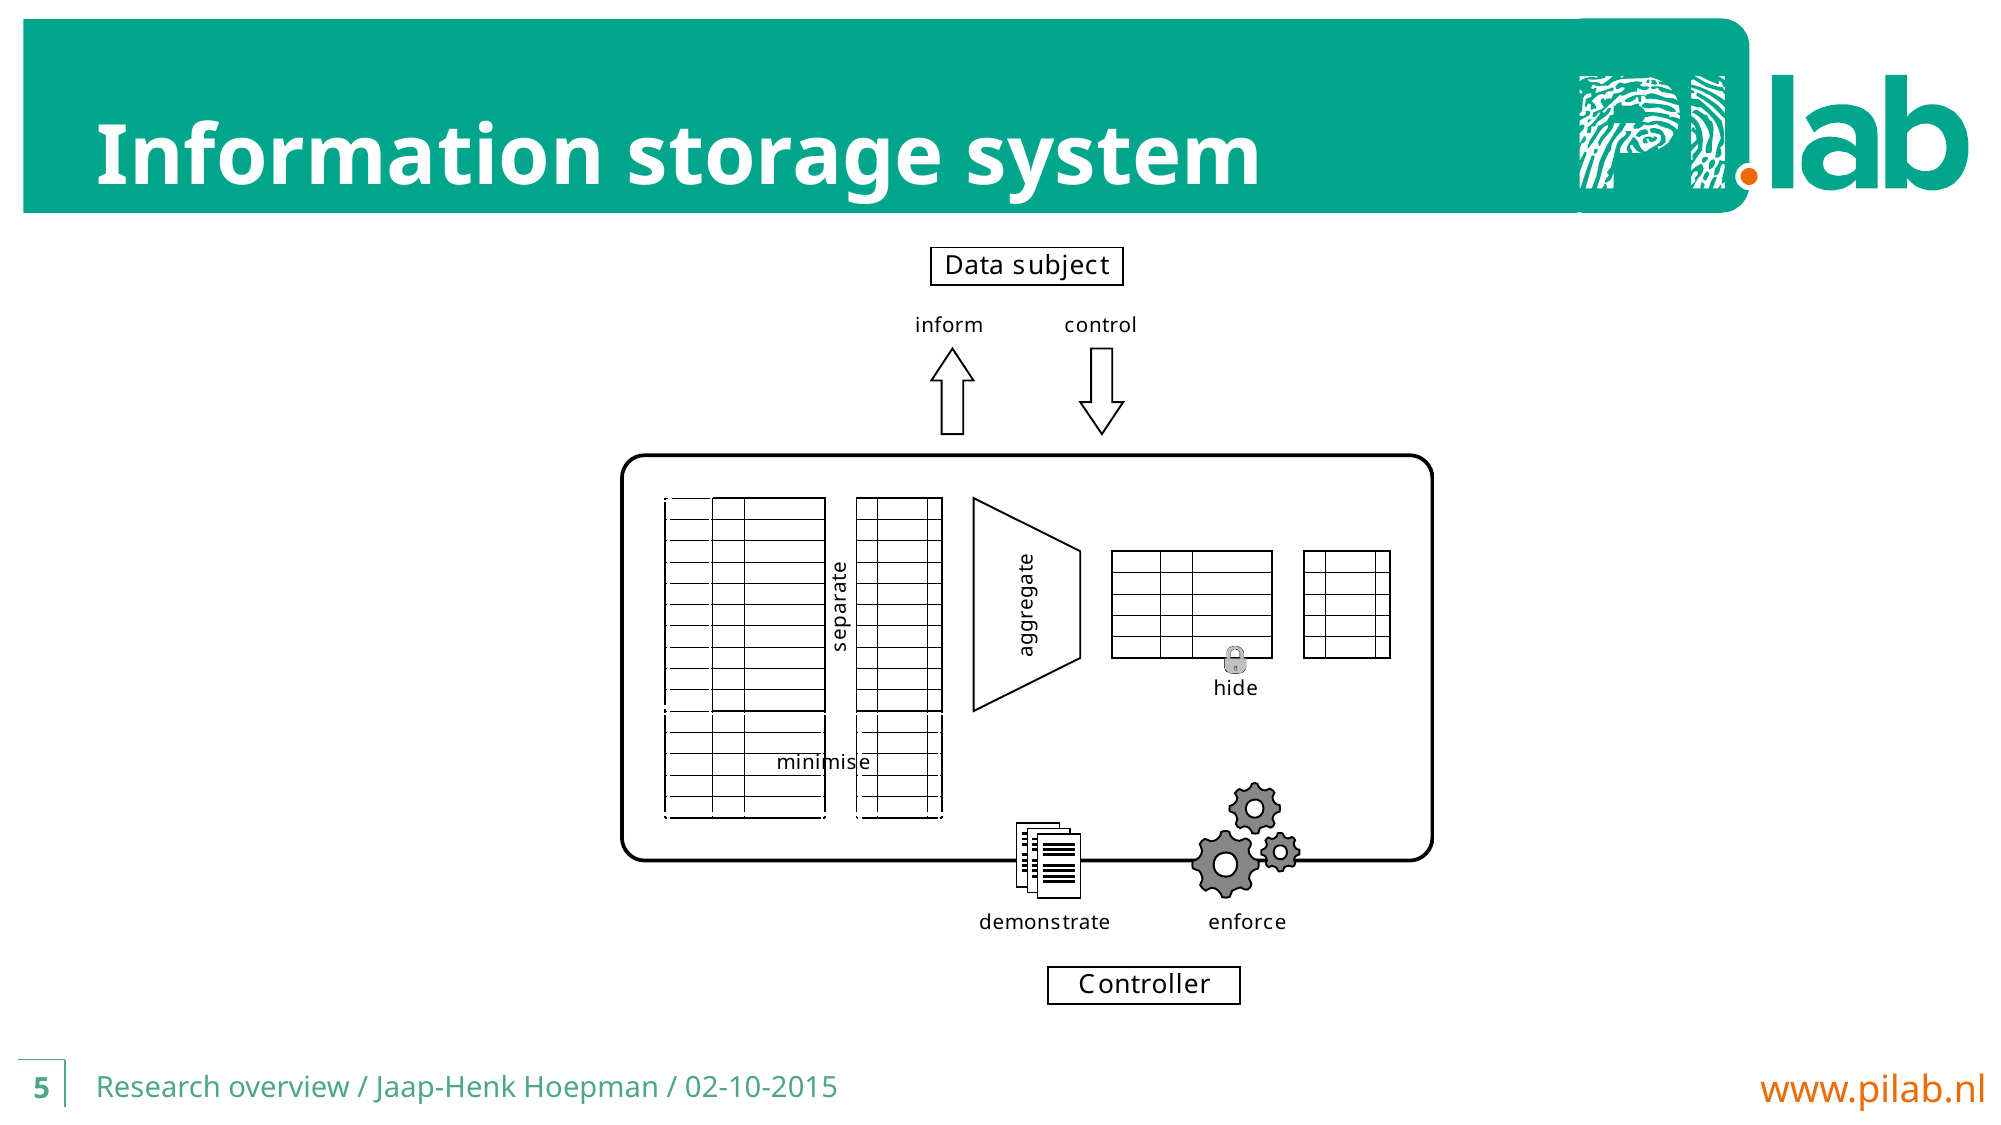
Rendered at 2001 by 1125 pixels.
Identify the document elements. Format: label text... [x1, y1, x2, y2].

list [619, 245, 1435, 1006]
footer Research overview / Jaap-Henk Hoepman / 02-10-2015 [80, 1058, 1654, 1119]
slide_number 5 [0, 1059, 66, 1120]
title Information storage system [81, 19, 1407, 209]
